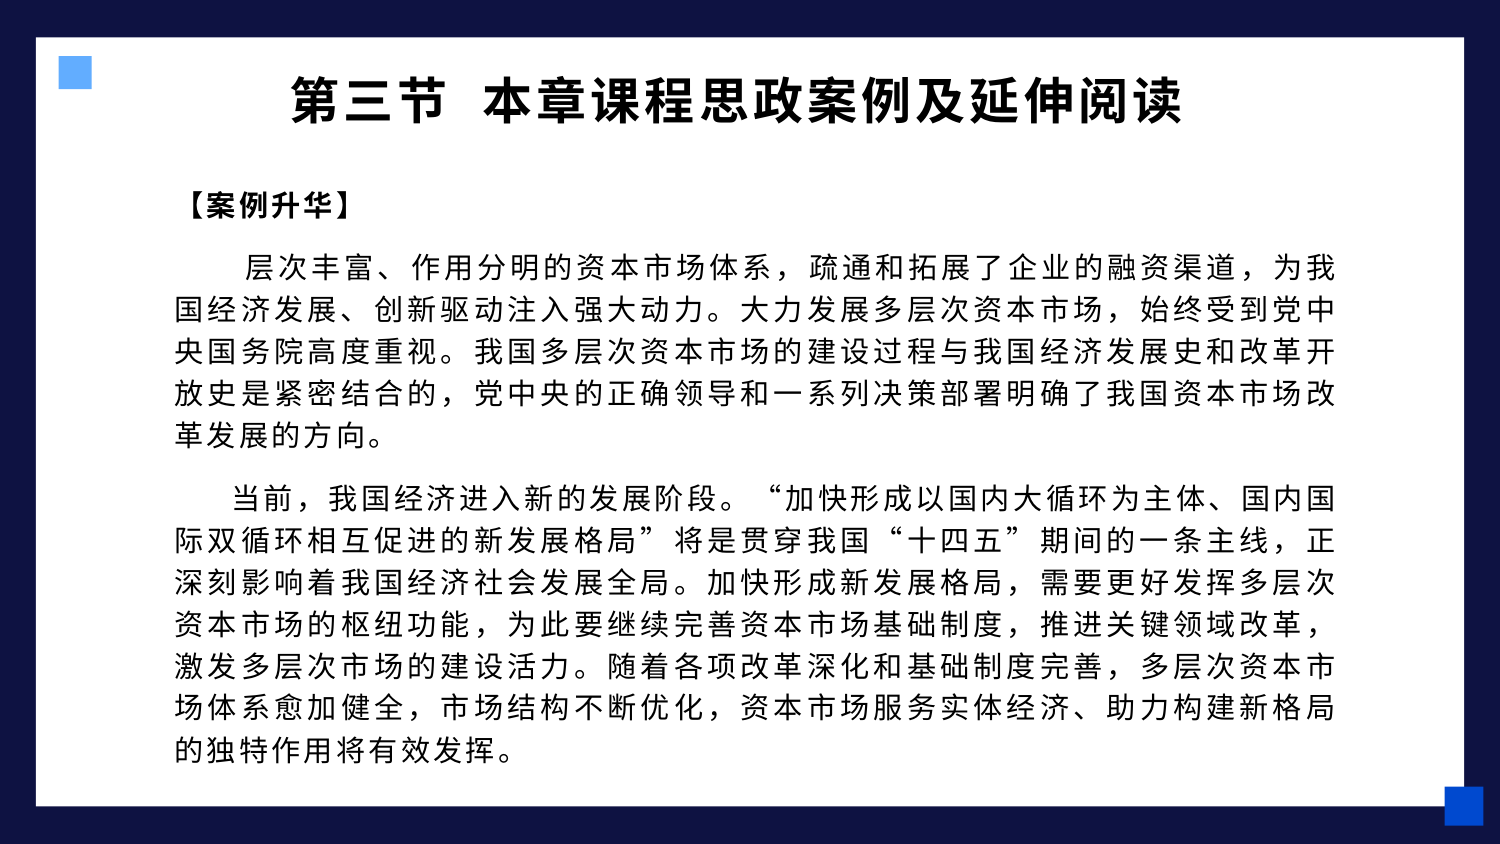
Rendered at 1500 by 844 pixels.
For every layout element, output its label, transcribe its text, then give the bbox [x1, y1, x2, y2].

list 【案例升华】 层次丰富、作用分明的资本市场体系，疏通和拓展了企业的融资渠道，为我国经济发展、创新驱动注入强大动力。大力发展多层次资本市场，始终受到党中央国务院高度重视。我国多层次资本市场的建设过程与我国经济发展史和改革开放史是紧密结合的，党中央的正确领导和一系列决策部署明确了我国资本市场改革发展的方向。 当前，我国经济进入新的发展阶段。“加快形成以国内大循环为主体、国内国际双循环相互促进的新发展格局”将是贯穿我国“十四五”期间的一条主线，正深刻影响着我国经济社会发展全局。加快形成新发展格局，需要更好发挥多层次资本市场的枢纽功能，为此要继续完善资本市场基础制度，推进关键领域改革，激发多层次市场的建设活力。随着各项改革深化和基础制度完善，多层次资本市场体系愈加健全，市场结构不断优化，资本市场服务实体经济、助力构建新格局的独特作用将有效发挥。 [157, 179, 1353, 656]
title 第三节 本章课程思政案例及延伸阅读 [141, 48, 1327, 139]
